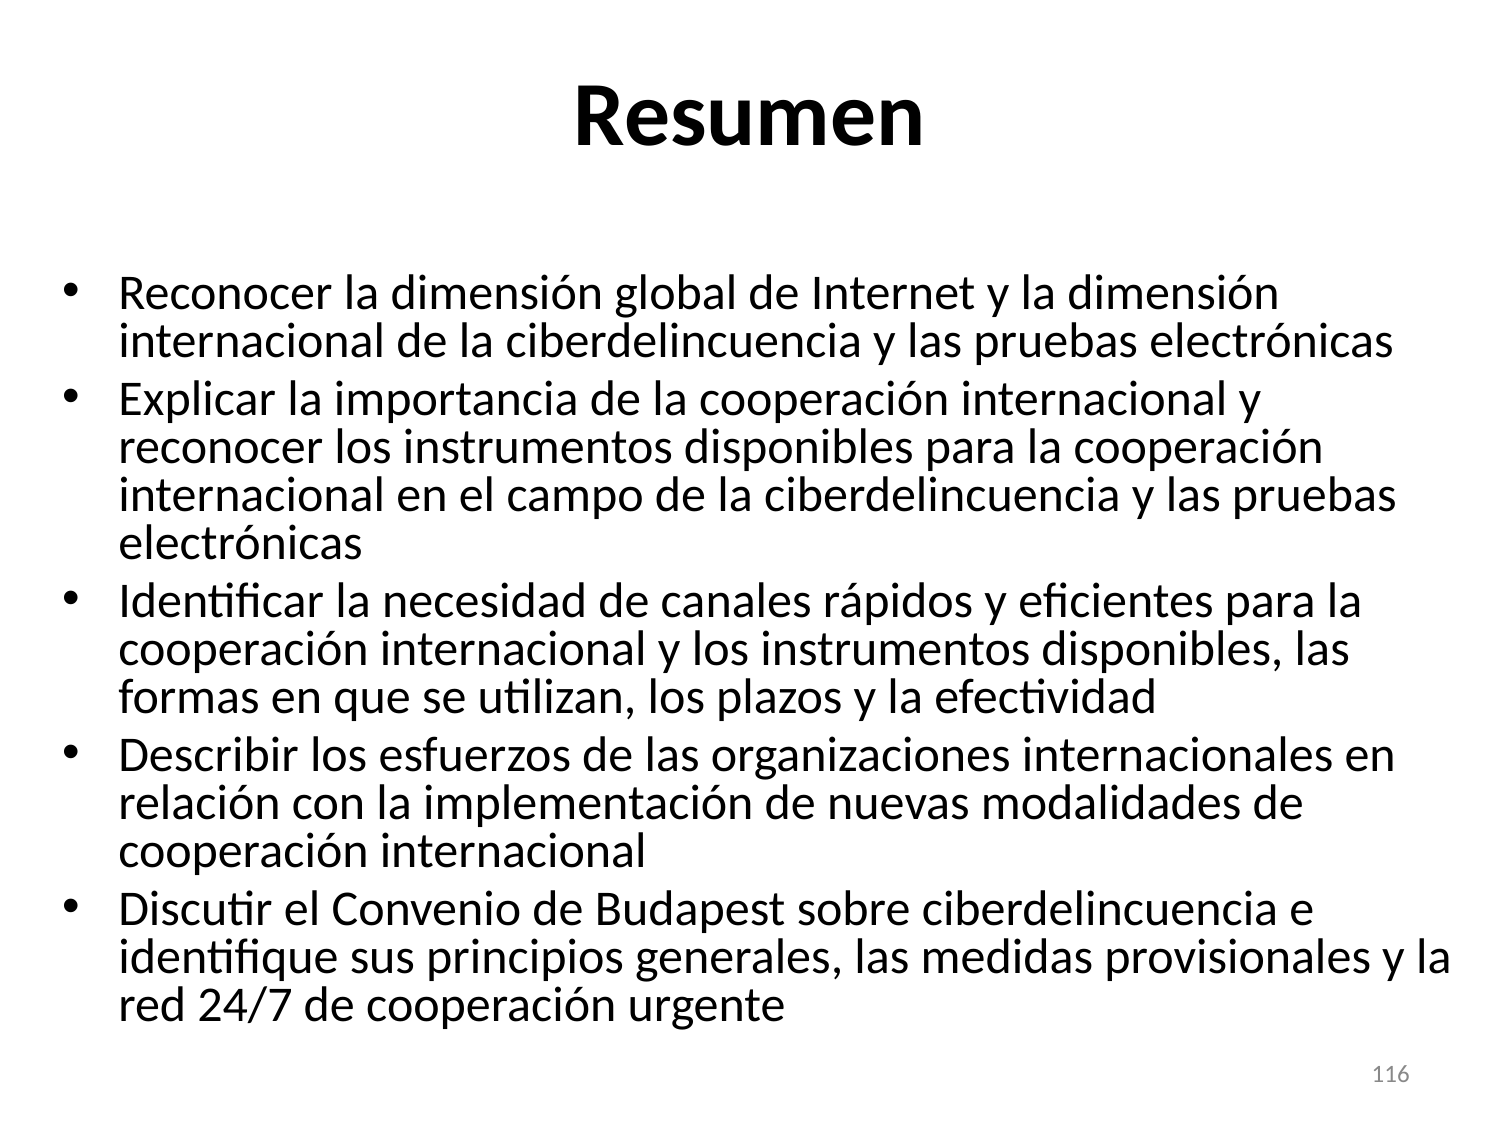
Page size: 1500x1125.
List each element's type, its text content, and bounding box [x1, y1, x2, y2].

list Reconocer la dimensión global de Internet y la dimensión internacional de la ciberdelincuencia y las pruebas electrónicas Explicar la importancia de la cooperación internacional y reconocer los instrumentos disponibles para la cooperación internacional en el campo de la ciberdelincuencia y las pruebas electrónicas Identificar la necesidad de canales rápidos y eficientes para la cooperación internacional y los instrumentos disponibles, las formas en que se utilizan, los plazos y la efectividad Describir los esfuerzos de las organizaciones internacionales en relación con la implementación de nuevas modalidades de cooperación internacional Discutir el Convenio de Budapest sobre ciberdelincuencia e identifique sus principios generales, las medidas provisionales y la red 24/7 de cooperación urgente [47, 264, 1472, 1005]
title Resumen [75, 45, 1425, 172]
slide_number 116 [1074, 1042, 1425, 1103]
